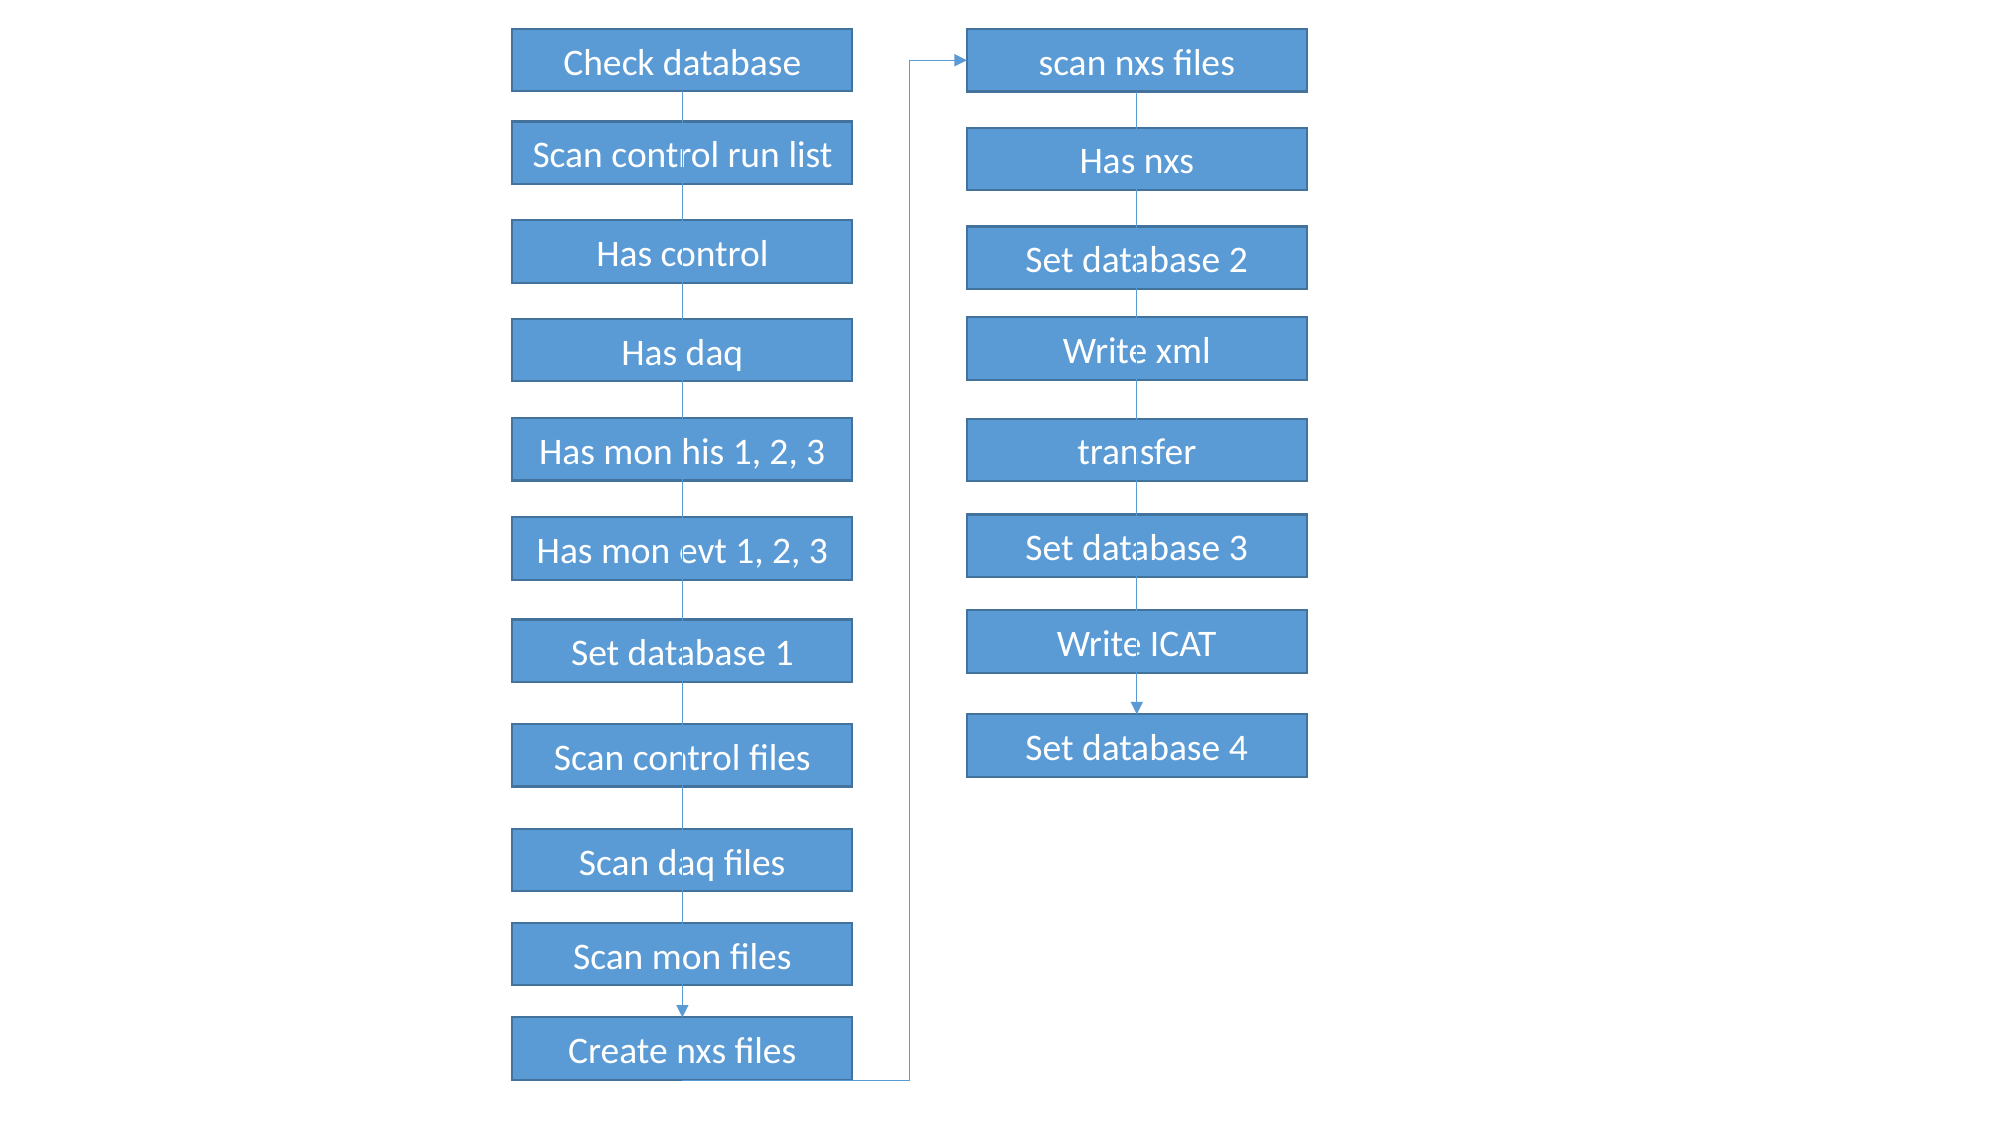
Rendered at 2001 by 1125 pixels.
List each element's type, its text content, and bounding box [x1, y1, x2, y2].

text_box Scan mon files [511, 922, 682, 986]
text_box Set database 4 [966, 713, 1308, 778]
text_box Has control [511, 219, 682, 284]
text_box Has daq [511, 318, 682, 382]
text_box transfer [1137, 418, 1308, 427]
text_box Scan control files [683, 723, 853, 788]
text_box Has nxs [1137, 127, 1308, 191]
text_box Scan control run list [511, 120, 682, 185]
text_box Has mon his 1, 2, 3 [511, 417, 682, 427]
text_box Has daq [683, 318, 853, 382]
text_box Scan control run list [683, 120, 853, 185]
text_box Has mon his 1, 2, 3 [683, 417, 853, 427]
text_box Scan daq files [683, 828, 853, 892]
text_box Set database 2 [966, 225, 1136, 290]
text_box Check database [511, 28, 853, 92]
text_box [1137, 427, 1335, 713]
text_box Write xml [966, 316, 1136, 381]
text_box Write xml [1137, 316, 1308, 381]
text_box Create nxs files [511, 1016, 853, 1081]
text_box Scan daq files [511, 828, 682, 892]
text_box Has nxs [966, 127, 1136, 191]
text_box transfer [966, 418, 1136, 427]
text_box Set database 2 [1137, 225, 1308, 290]
text_box Scan control files [511, 723, 682, 788]
text_box Scan mon files [683, 922, 853, 986]
text_box scan nxs files [966, 28, 1308, 93]
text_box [314, 427, 1136, 713]
text_box Has control [683, 219, 853, 284]
